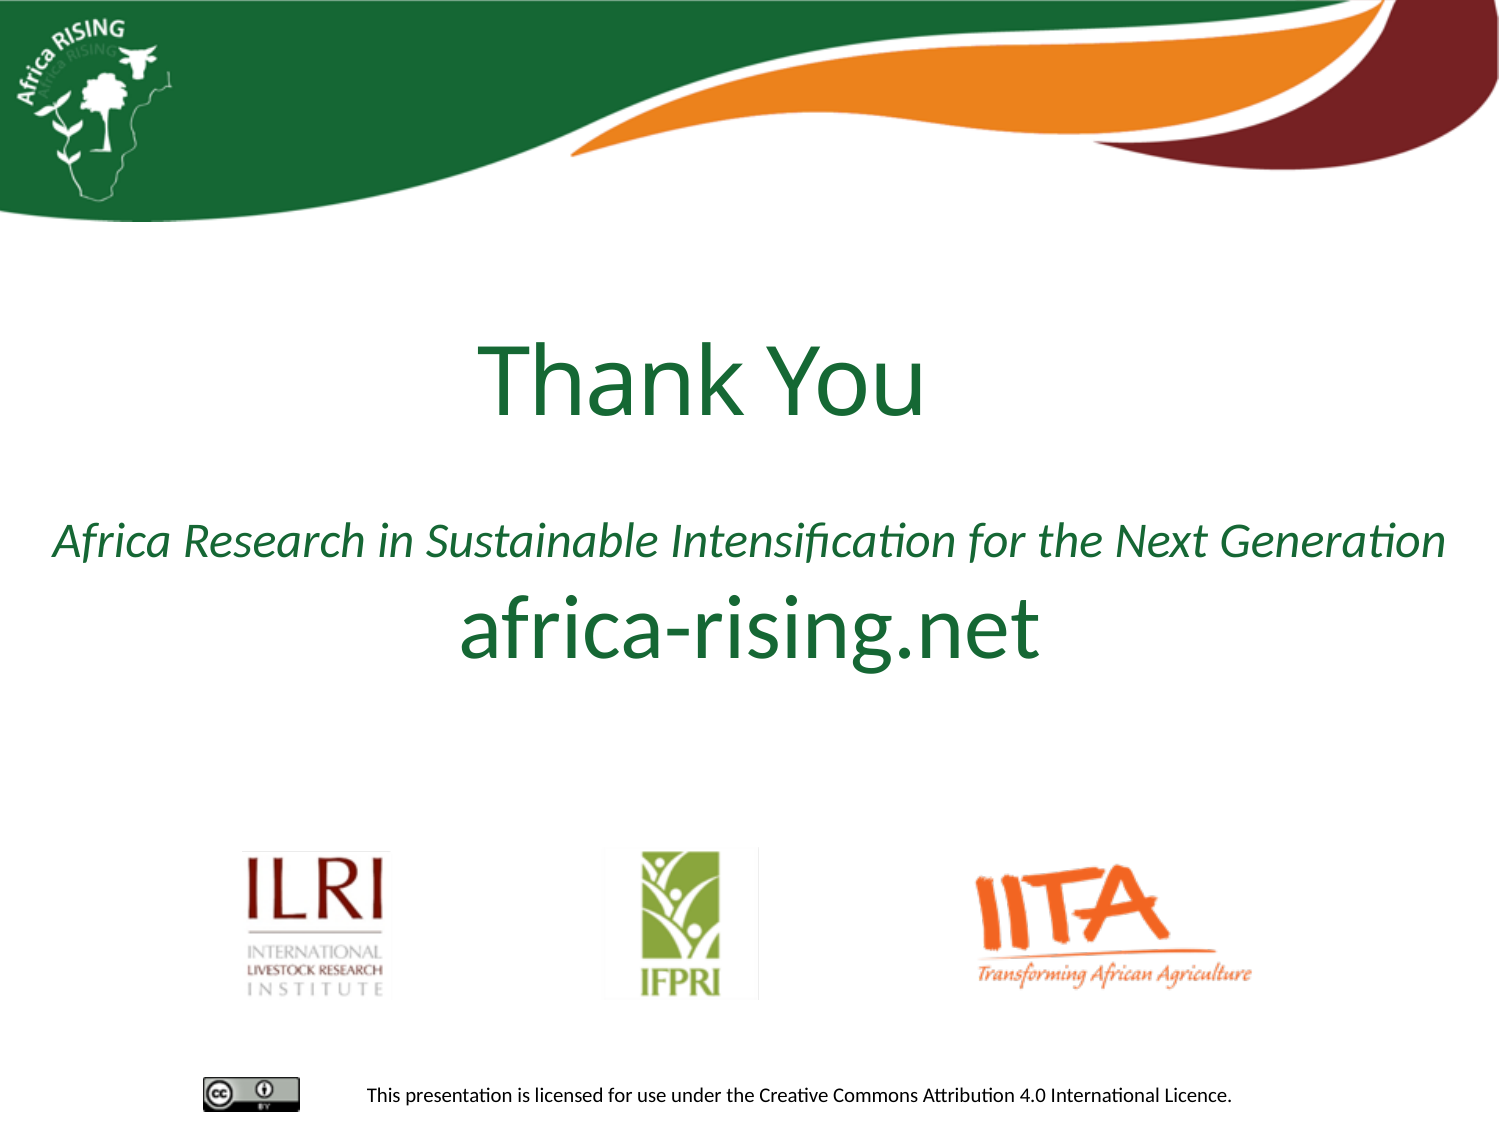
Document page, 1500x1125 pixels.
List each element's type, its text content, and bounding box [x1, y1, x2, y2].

picture [0, 0, 1499, 222]
text_box Thank You [78, 312, 1329, 500]
picture [242, 847, 1255, 1000]
picture [203, 1077, 300, 1112]
